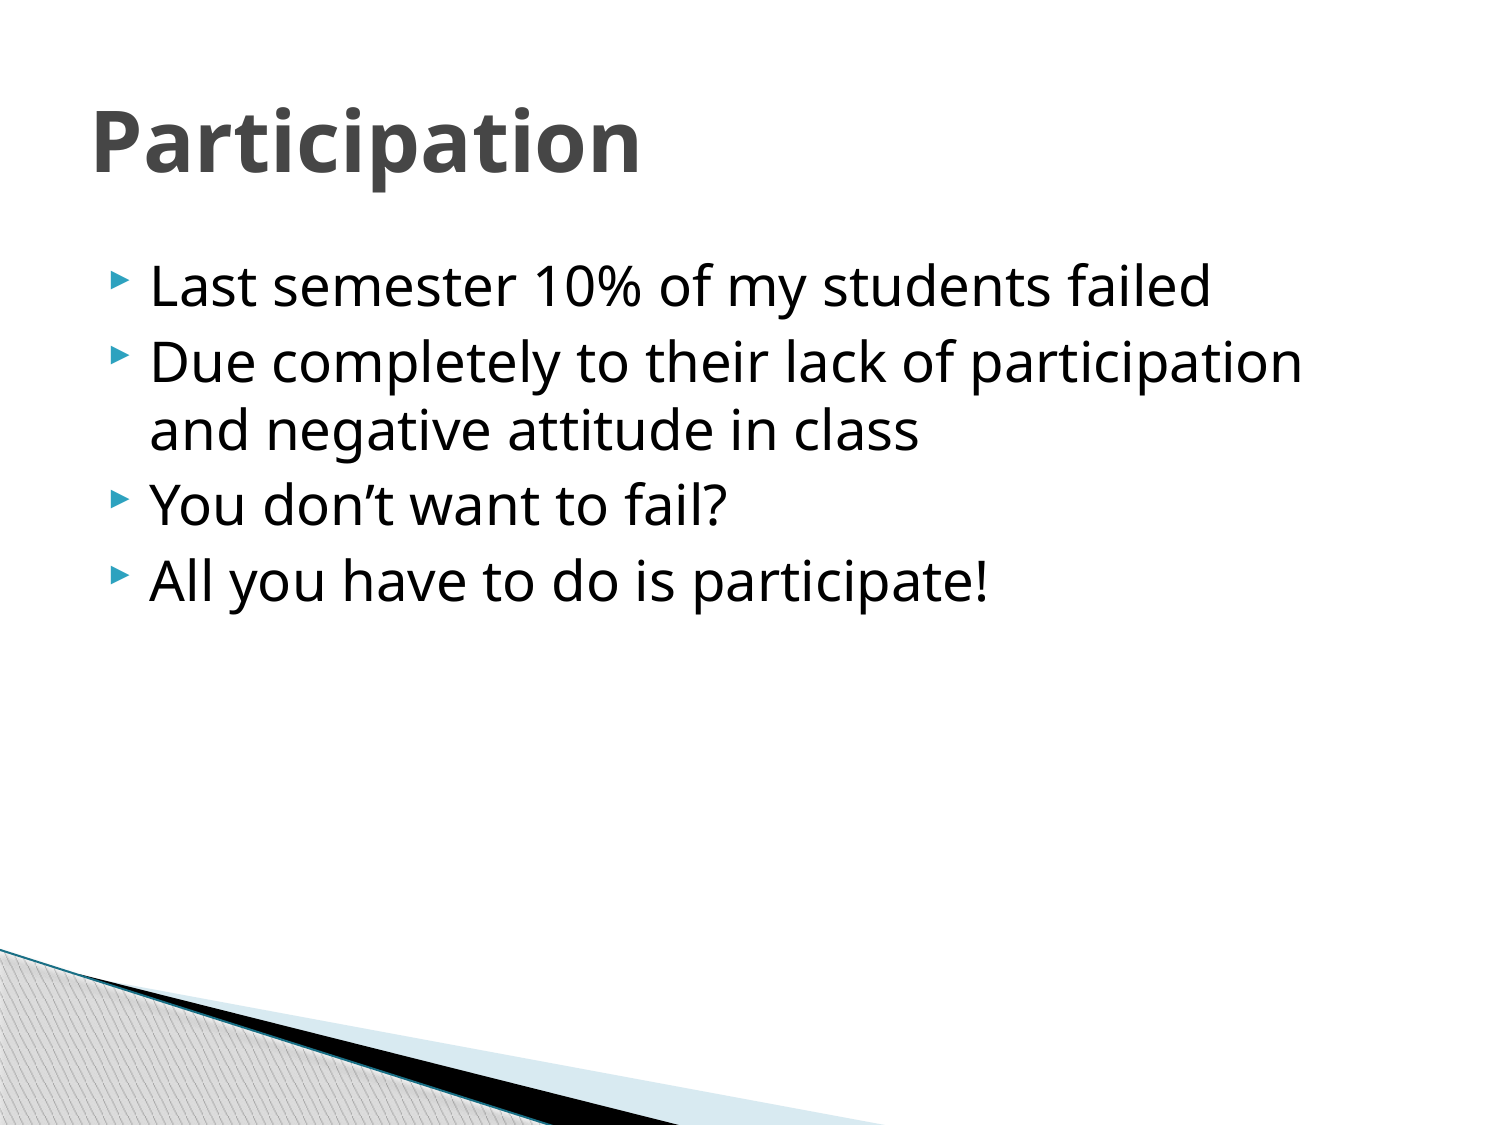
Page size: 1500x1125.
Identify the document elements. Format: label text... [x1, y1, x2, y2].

list Last semester 10% of my students failed Due completely to their lack of participation and negative attitude in class You don’t want to fail? All you have to do is participate! [75, 243, 1425, 986]
title Participation [75, 45, 1425, 233]
